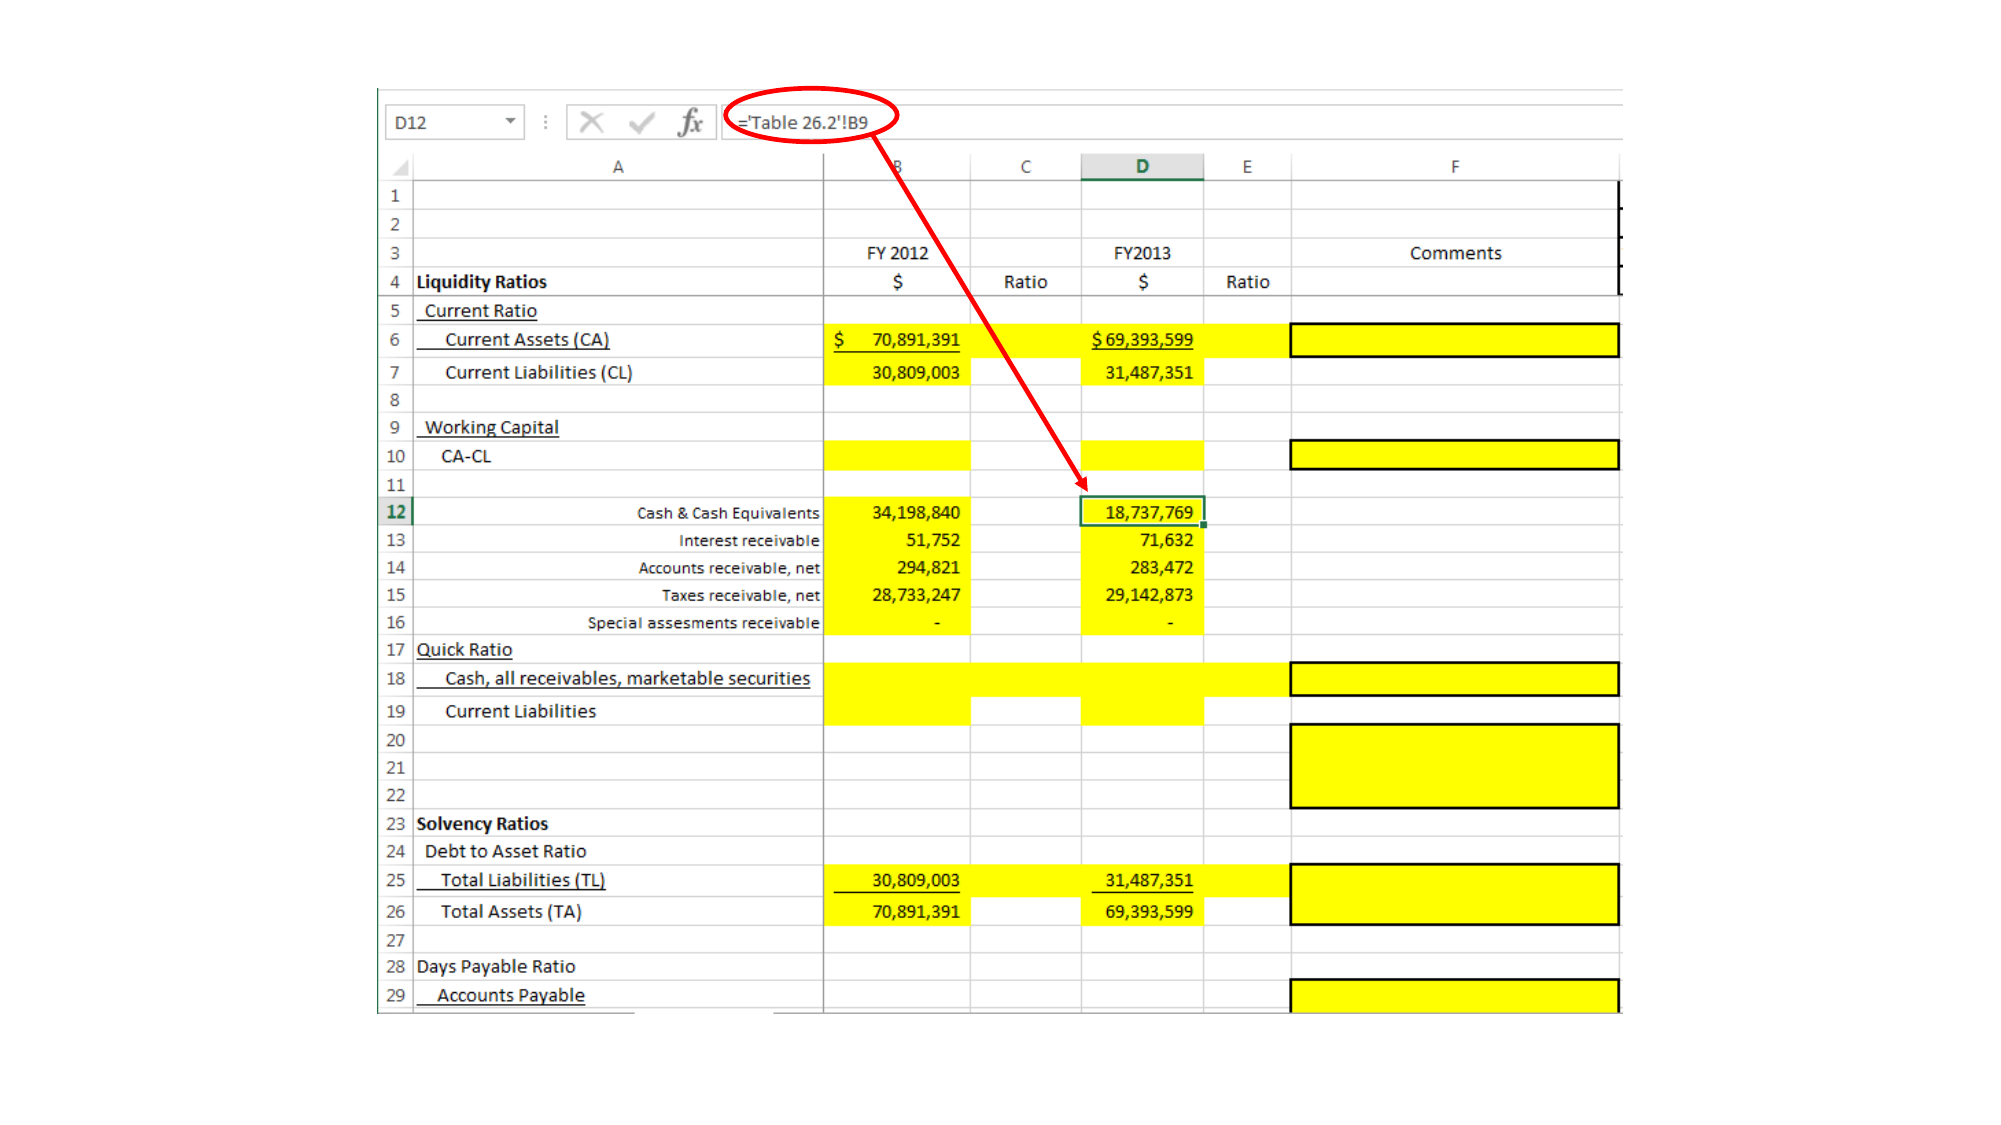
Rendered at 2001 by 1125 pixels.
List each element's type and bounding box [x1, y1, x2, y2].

text_box [872, 133, 1088, 492]
list [377, 88, 1623, 1014]
